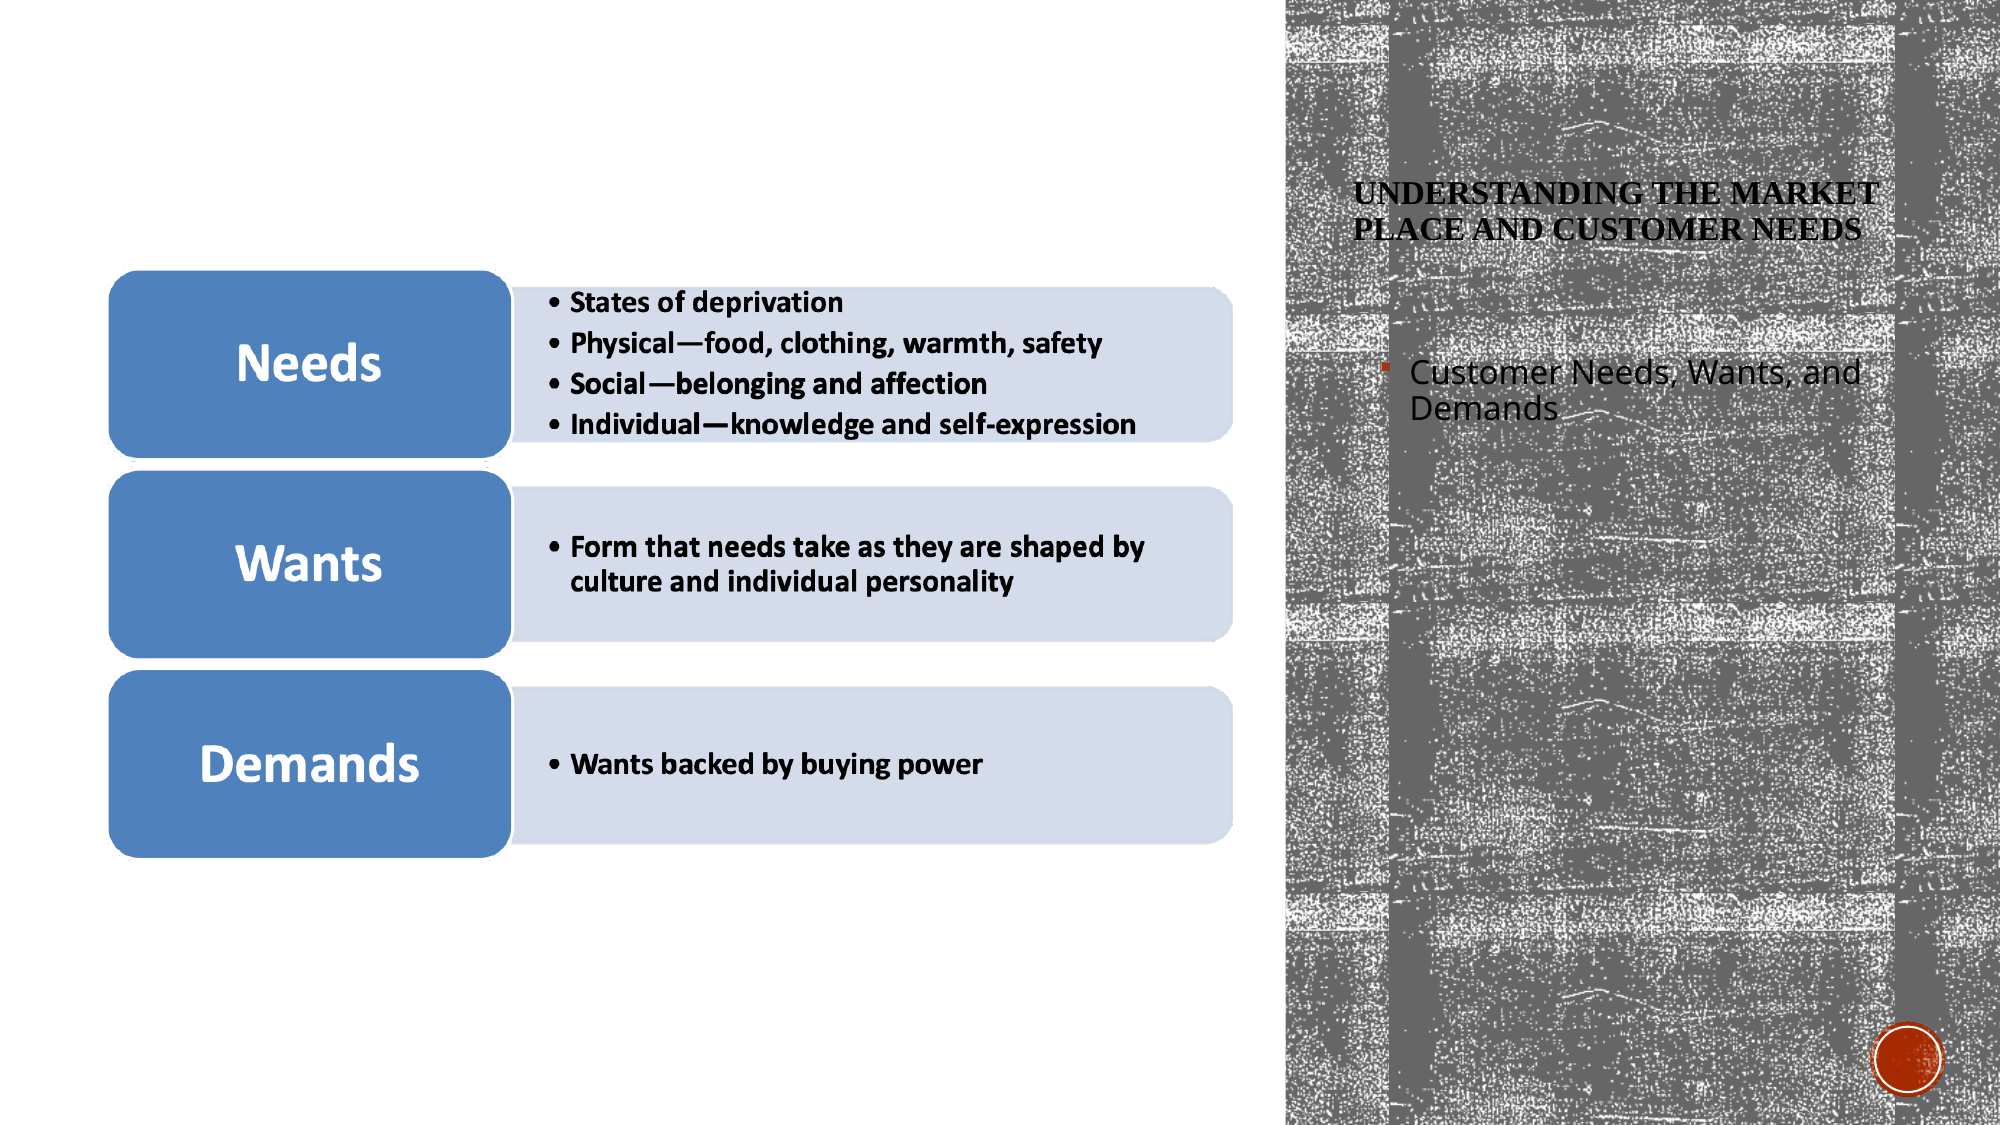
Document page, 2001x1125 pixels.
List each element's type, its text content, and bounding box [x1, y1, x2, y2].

title Understanding the market place and customer needs [1338, 79, 1920, 344]
text_box Customer Needs, Wants, and Demands [1338, 347, 1920, 1013]
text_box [1872, 1024, 1943, 1095]
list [106, 267, 1232, 860]
text_box [1284, 0, 2000, 1125]
